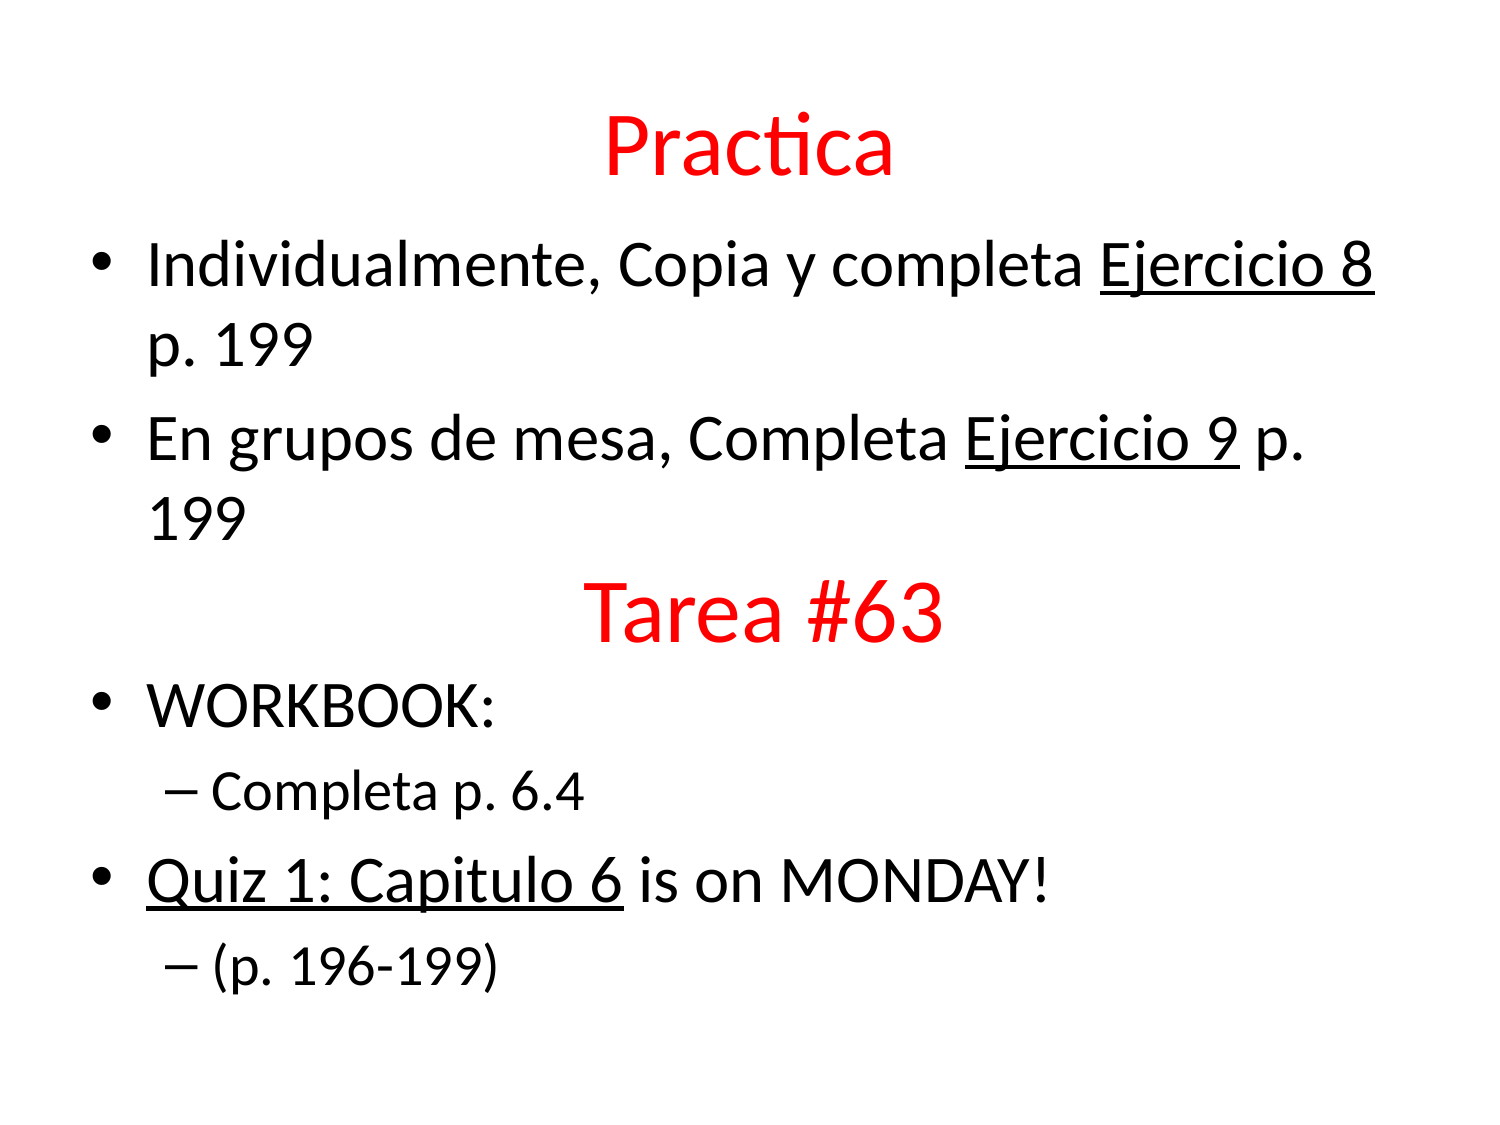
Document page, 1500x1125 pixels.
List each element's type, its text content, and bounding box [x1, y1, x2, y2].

list Individualmente, Copia y completa Ejercicio 8 p. 199 En grupos de mesa, Completa Ejercicio 9 p. 199 WORKBOOK: Completa p. 6.4 Quiz 1: Capitulo 6 is on MONDAY! (p. 196-199) [75, 212, 1425, 1088]
title Practica [75, 45, 1425, 212]
text_box Tarea #63 [99, 512, 1450, 700]
